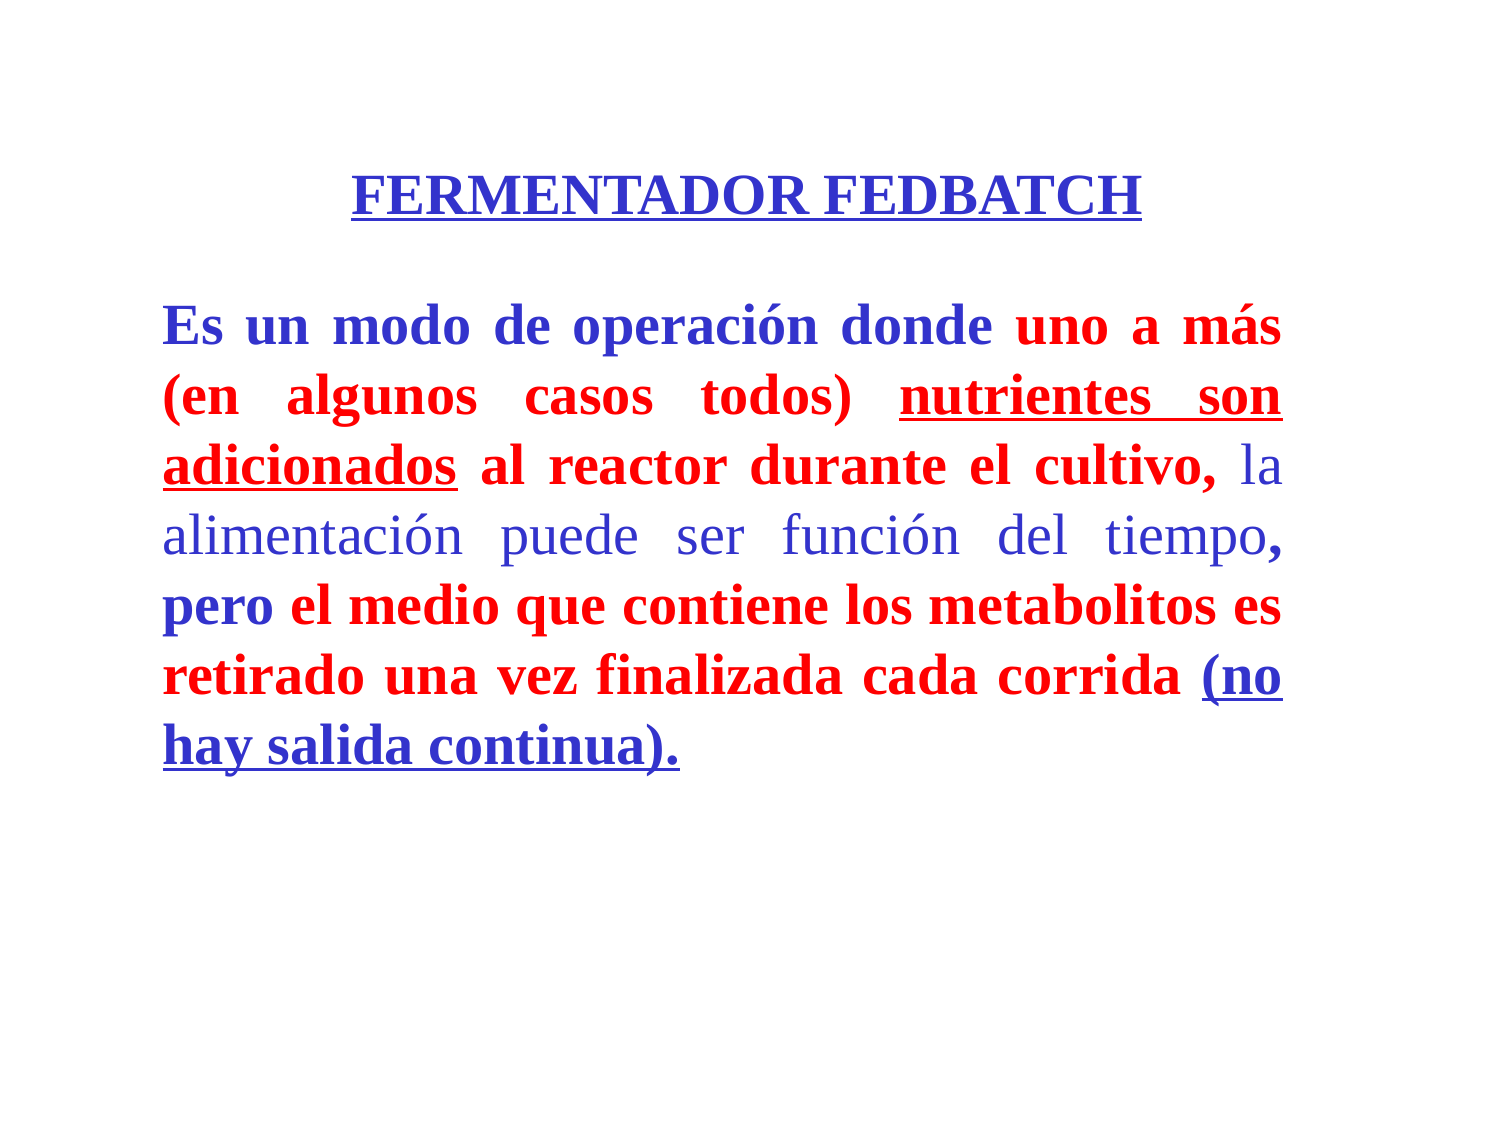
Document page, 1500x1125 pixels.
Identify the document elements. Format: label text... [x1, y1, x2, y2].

text_box Es un modo de operación donde uno a más (en algunos casos todos) nutrientes son adicionados al reactor durante el cultivo, la alimentación puede ser función del tiempo, pero el medio que contiene los metabolitos es retirado una vez finalizada cada corrida (no hay salida continua). [147, 278, 1298, 784]
text_box FERMENTADOR FEDBATCH [53, 148, 1441, 234]
